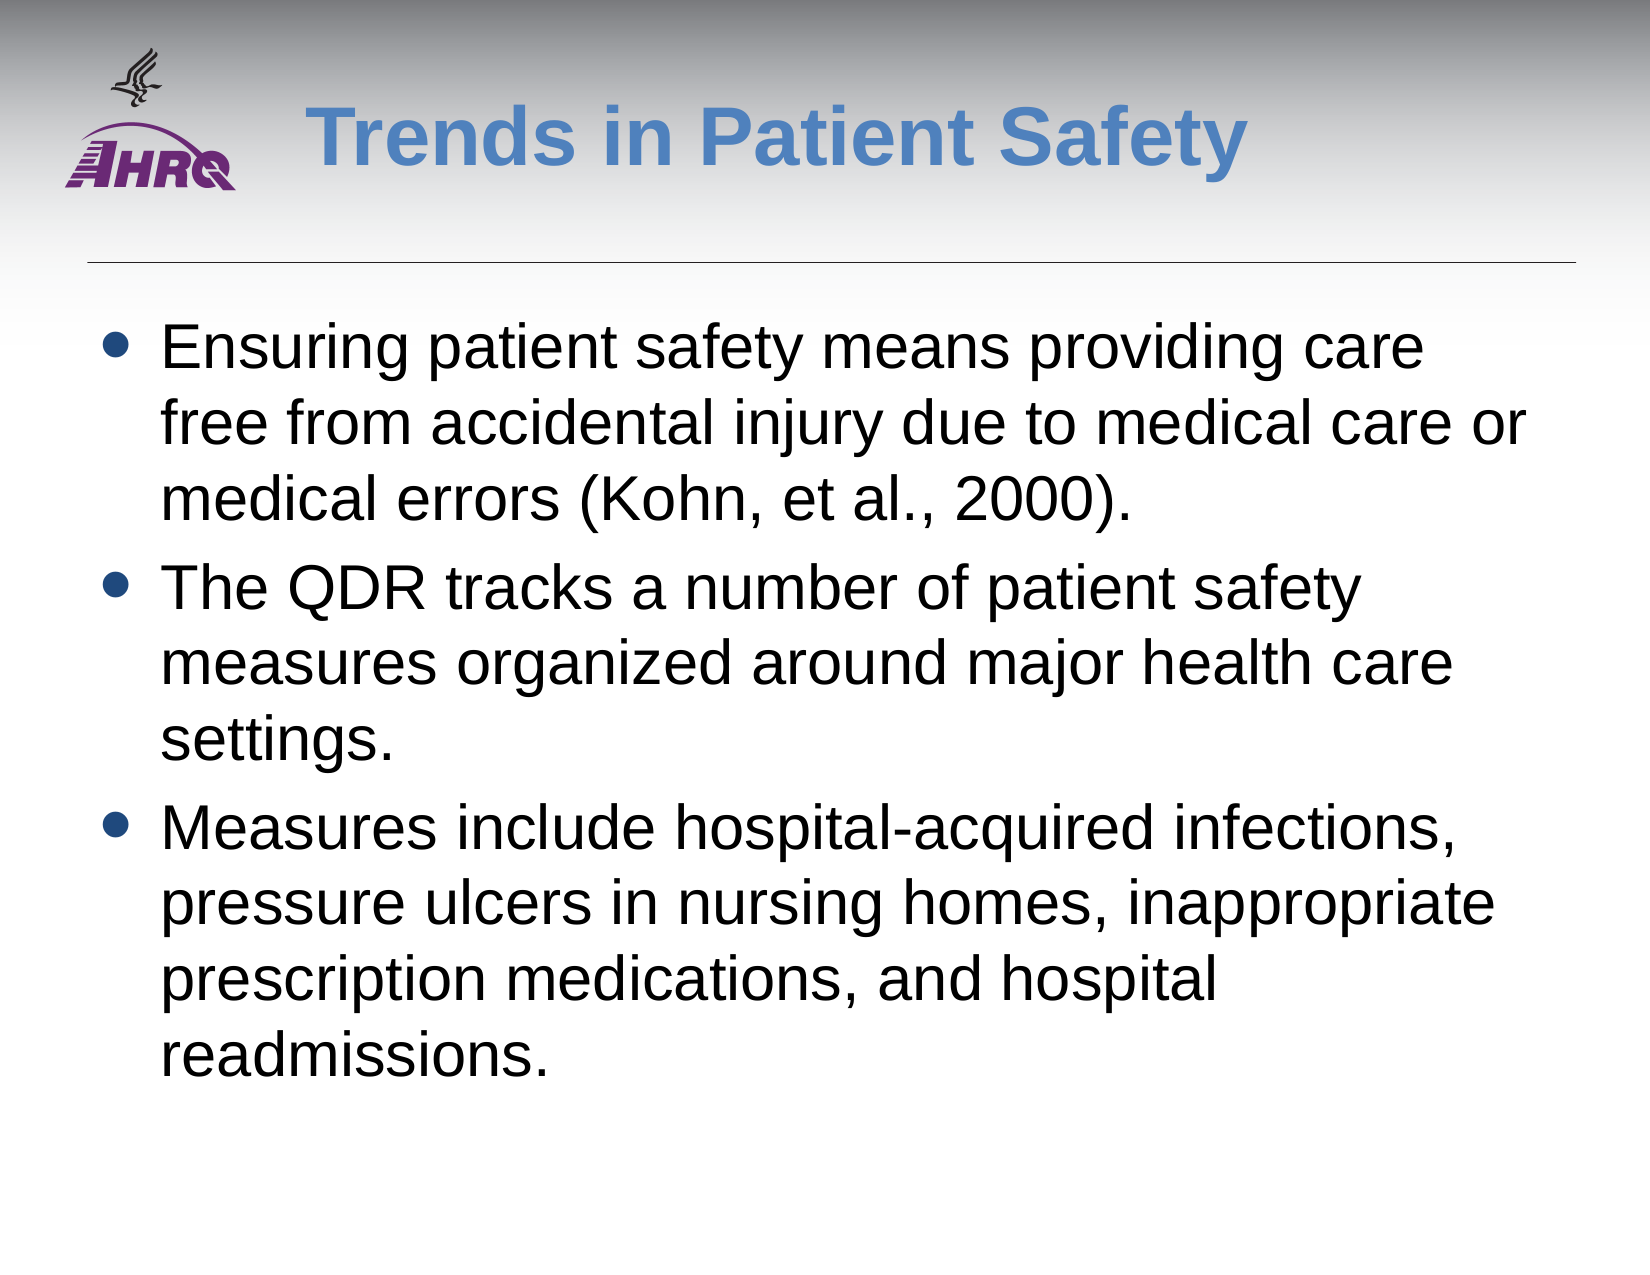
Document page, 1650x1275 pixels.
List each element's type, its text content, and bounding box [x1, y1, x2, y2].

picture [0, 0, 1650, 1275]
list Ensuring patient safety means providing care free from accidental injury due to medical care or medical errors (Kohn, et al., 2000). The QDR tracks a number of patient safety measures organized around major health care settings. Measures include hospital-acquired infections, pressure ulcers in nursing homes, inappropriate prescription medications, and hospital readmissions. [82, 297, 1568, 1100]
title Trends in Patient Safety [288, 51, 1568, 213]
